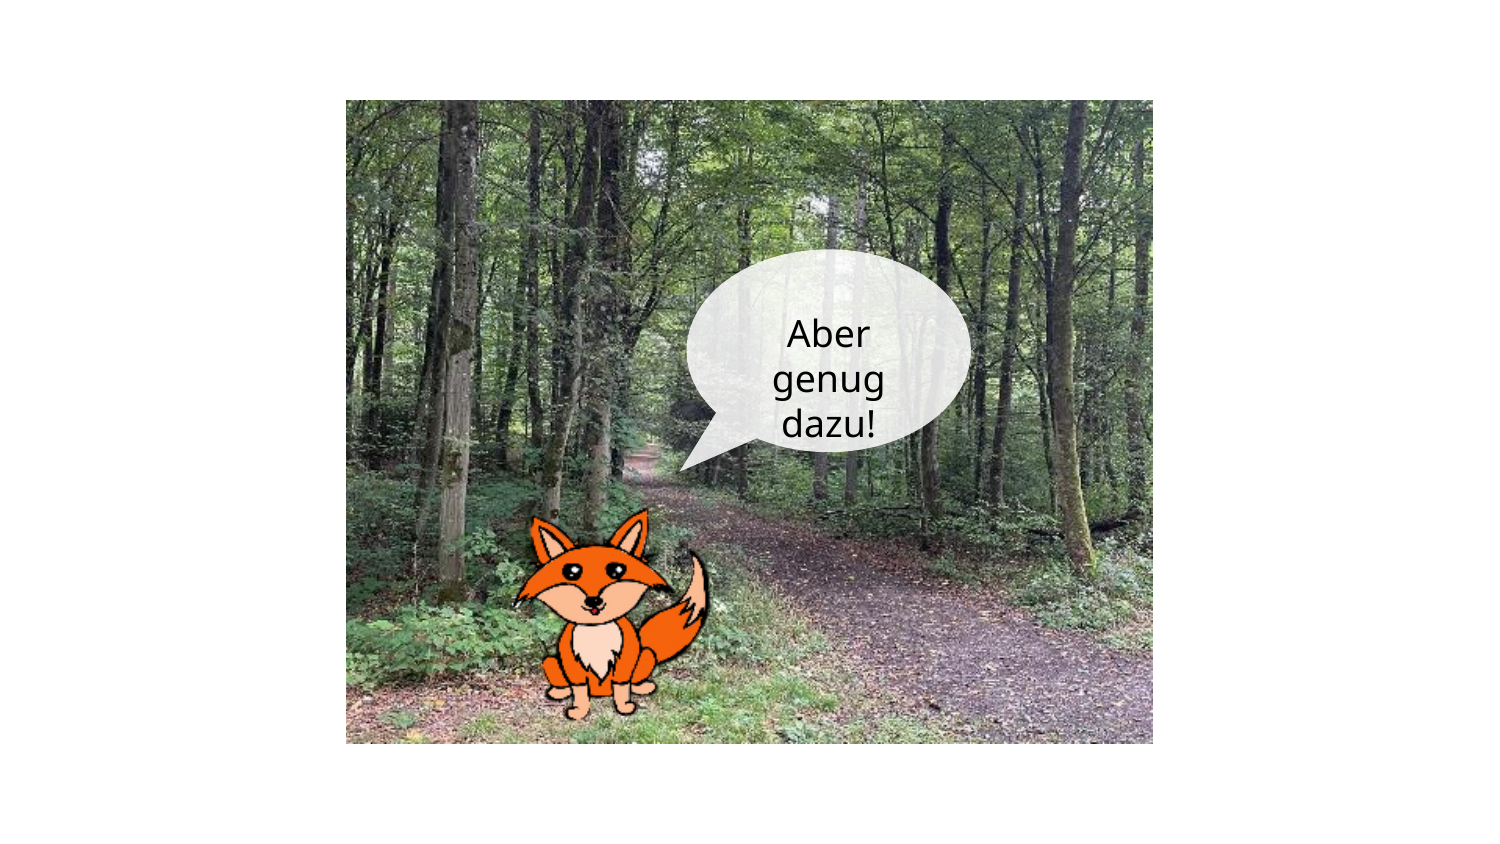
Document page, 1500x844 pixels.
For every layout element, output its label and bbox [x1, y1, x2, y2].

text_box [346, 100, 1153, 744]
